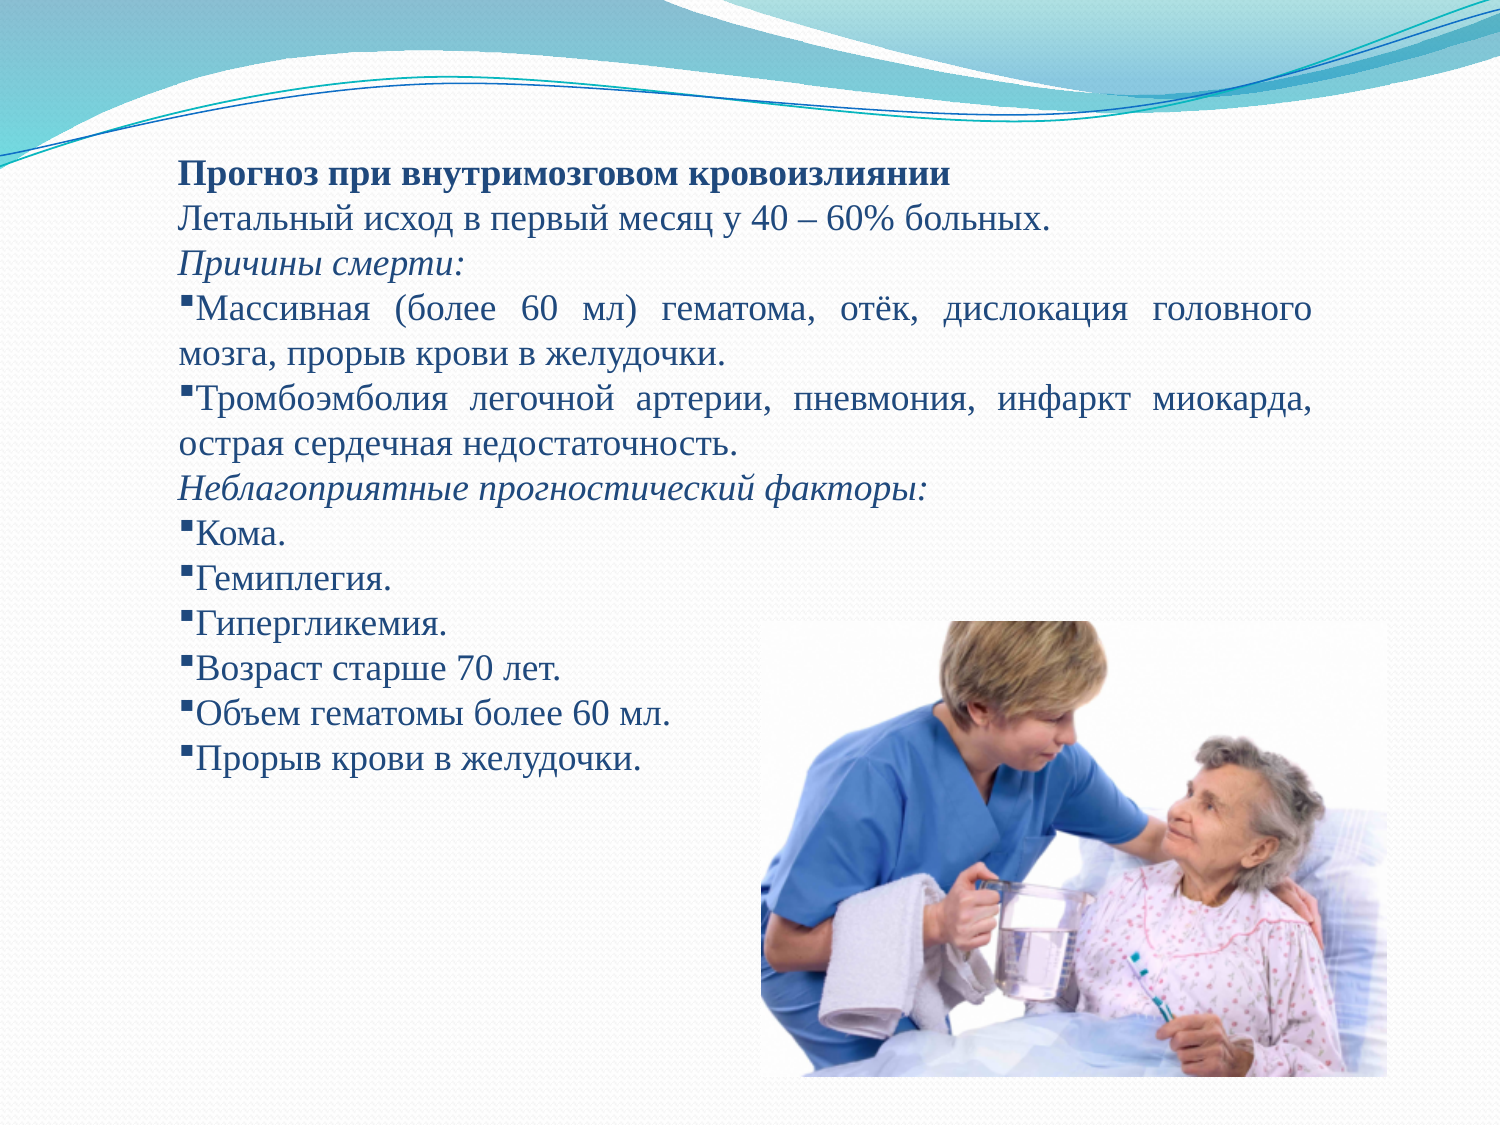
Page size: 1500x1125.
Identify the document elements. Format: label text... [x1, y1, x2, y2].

text_box Прогноз при внутримозговом кровоизлиянии Летальный исход в первый месяц у 40 – 60% больных. Причины смерти: Массивная (более 60 мл) гематома, отёк, дислокация головного мозга, прорыв крови в желудочки. Тромбоэмболия легочной артерии, пневмония, инфаркт миокарда, острая сердечная недостаточность. Неблагоприятные прогностический факторы: Кома. Гемиплегия. Гипергликемия. Возраст старше 70 лет. Объем гематомы более 60 мл. Прорыв крови в желудочки. [88, 140, 1329, 786]
picture [761, 621, 1387, 1077]
